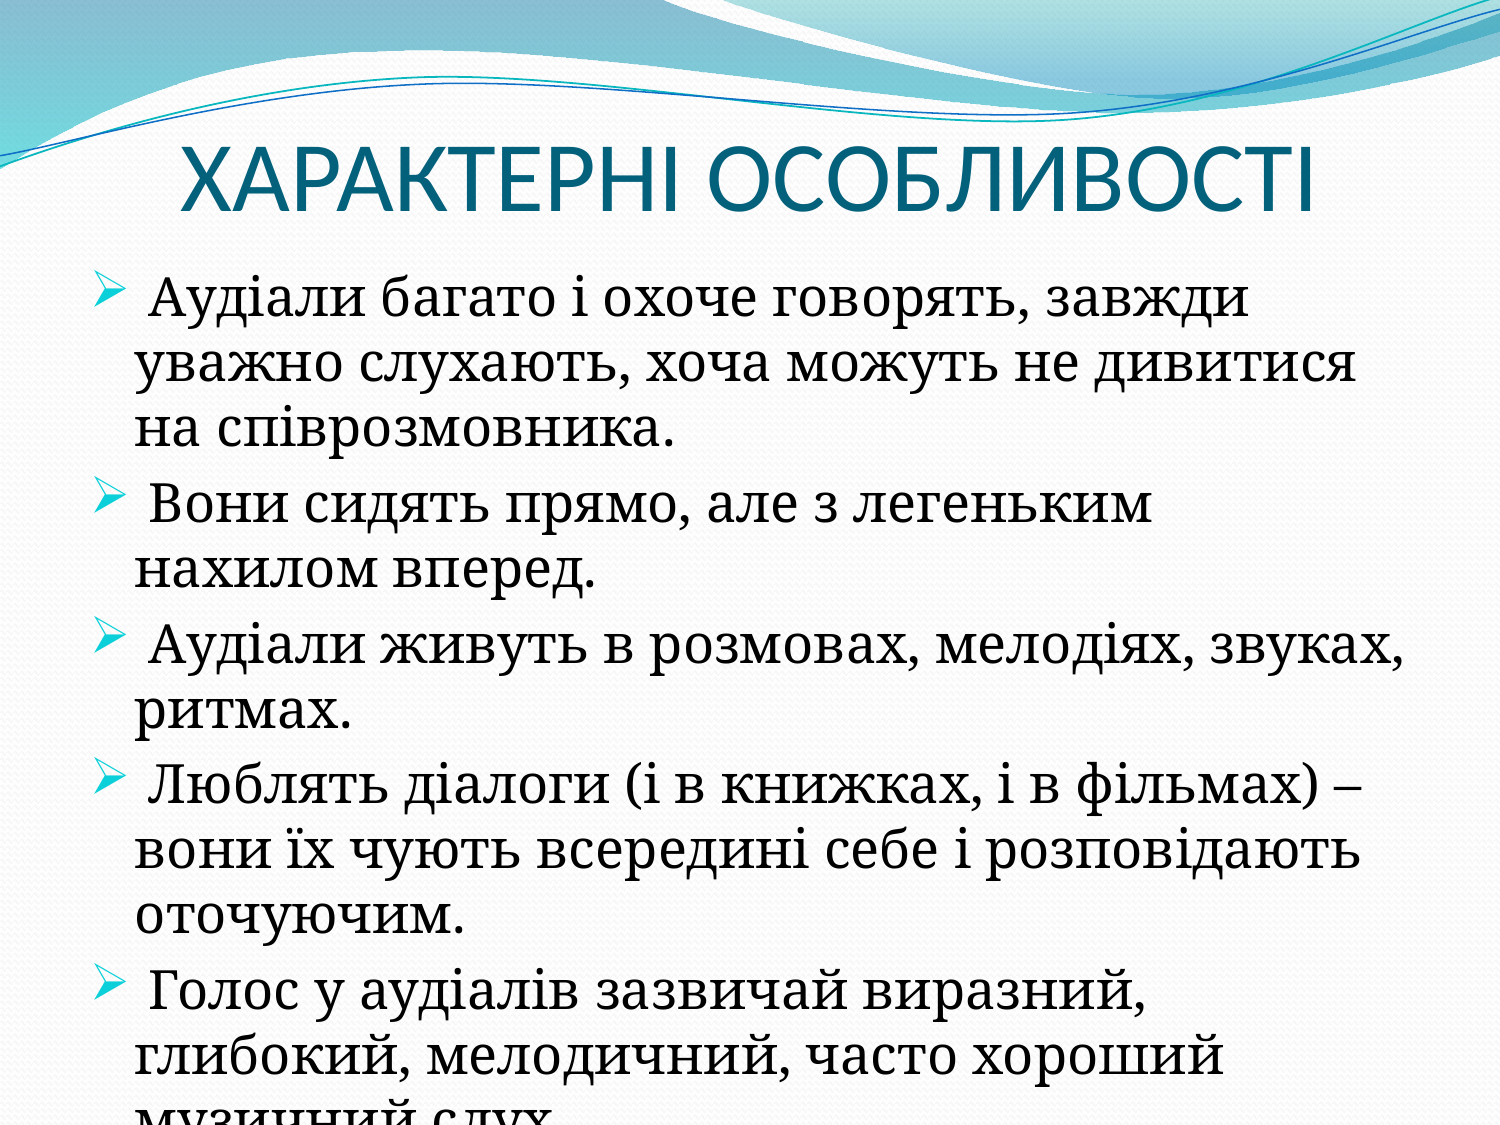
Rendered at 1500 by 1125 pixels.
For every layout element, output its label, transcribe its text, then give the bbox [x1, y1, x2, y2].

list Аудіали багато і охоче говорять, завжди уважно слухають, хоча можуть не дивитися на співрозмовника. Вони сидять прямо, але з легеньким нахилом вперед. Аудіали живуть в розмовах, мелодіях, звуках, ритмах. Люблять діалоги (і в книжках, і в фільмах) – вони їх чують всередині себе і розповідають оточуючим. Голос у аудіалів зазвичай виразний, глибокий, мелодичний, часто хороший музичний слух. [75, 255, 1425, 1038]
title ХАРАКТЕРНІ ОСОБЛИВОСТІ [75, 42, 1425, 232]
